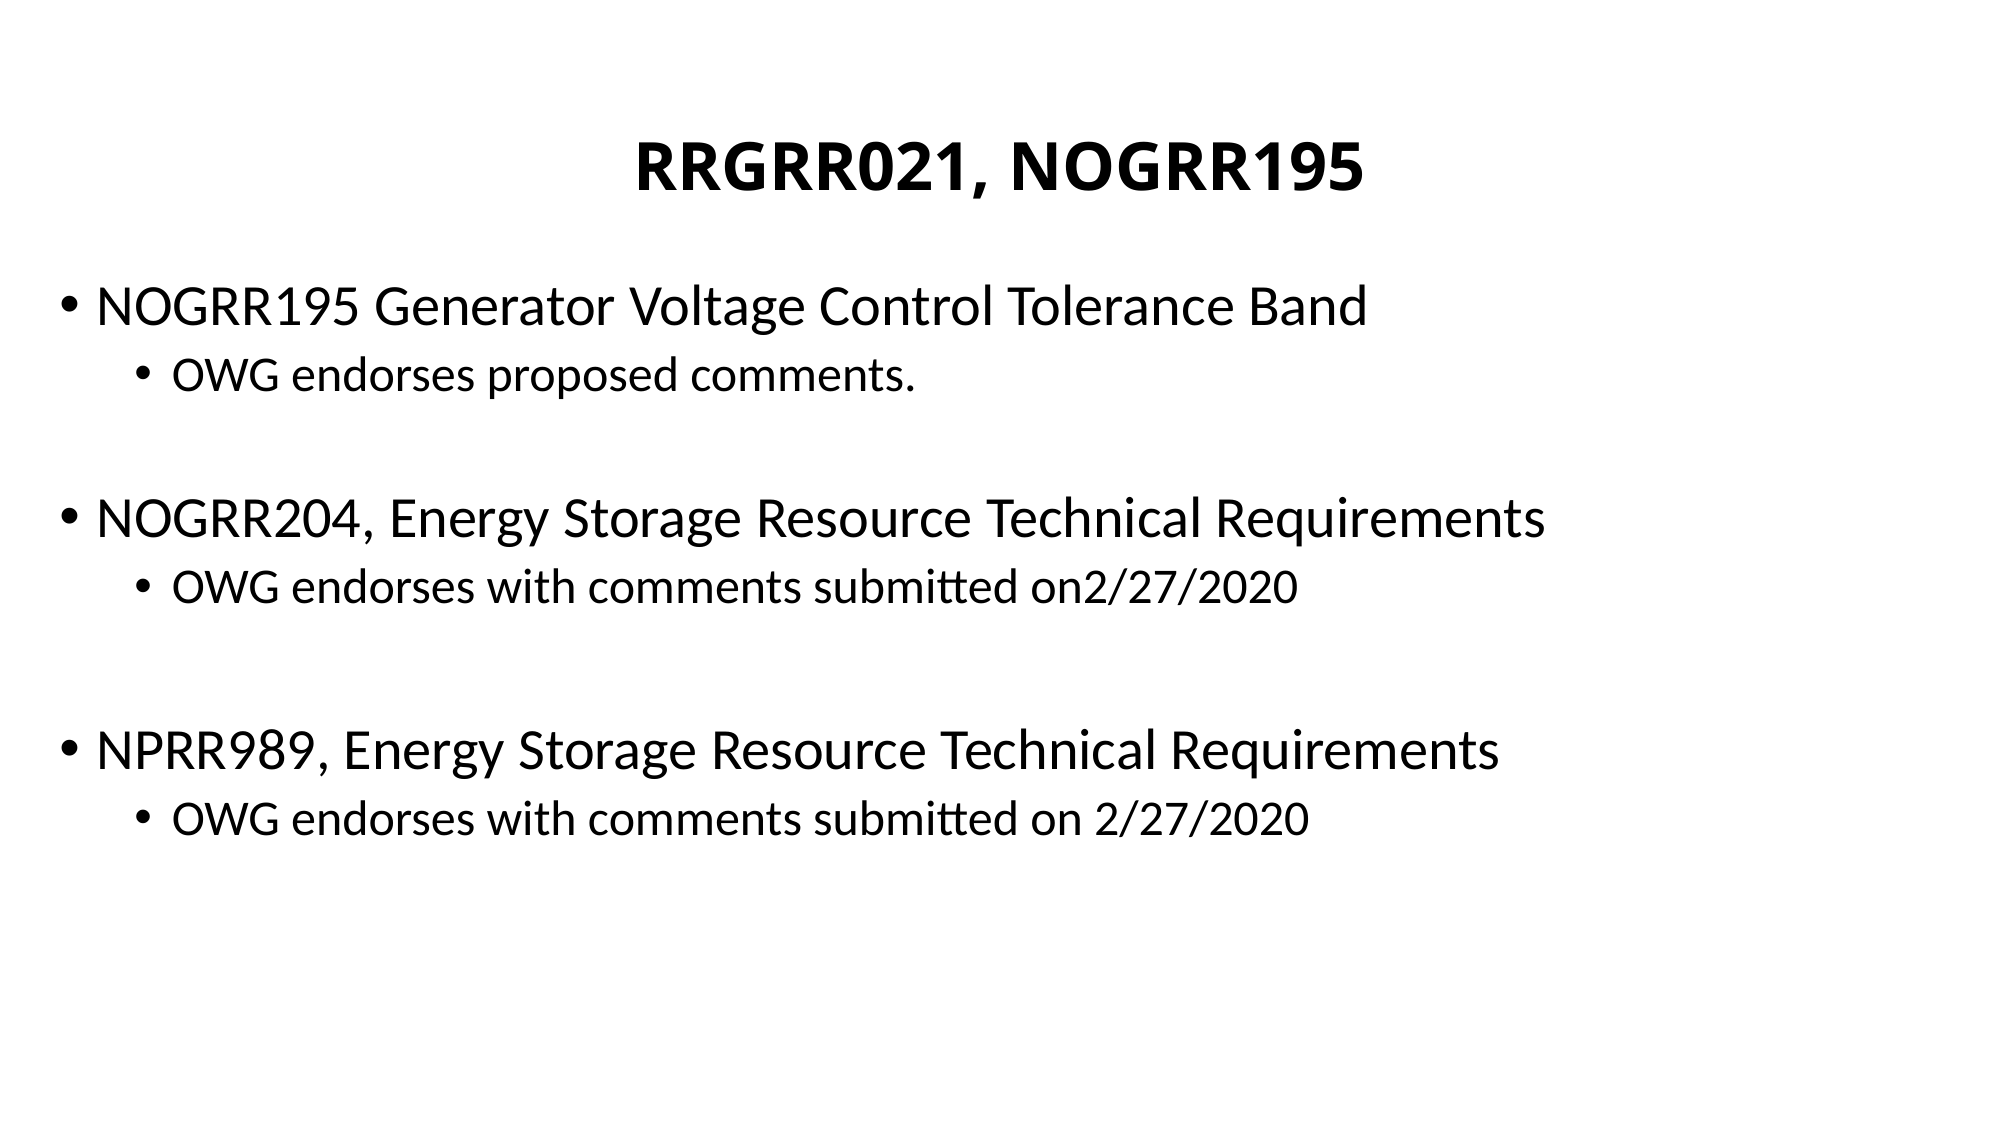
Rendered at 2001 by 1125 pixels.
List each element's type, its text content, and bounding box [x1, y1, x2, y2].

title RRGRR021, NOGRR195 [137, 59, 1863, 267]
list NOGRR195 Generator Voltage Control Tolerance Band OWG endorses proposed comments. NOGRR204, Energy Storage Resource Technical Requirements OWG endorses with comments submitted on2/27/2020 NPRR989, Energy Storage Resource Technical Requirements OWG endorses with comments submitted on 2/27/2020 [44, 267, 1973, 1110]
